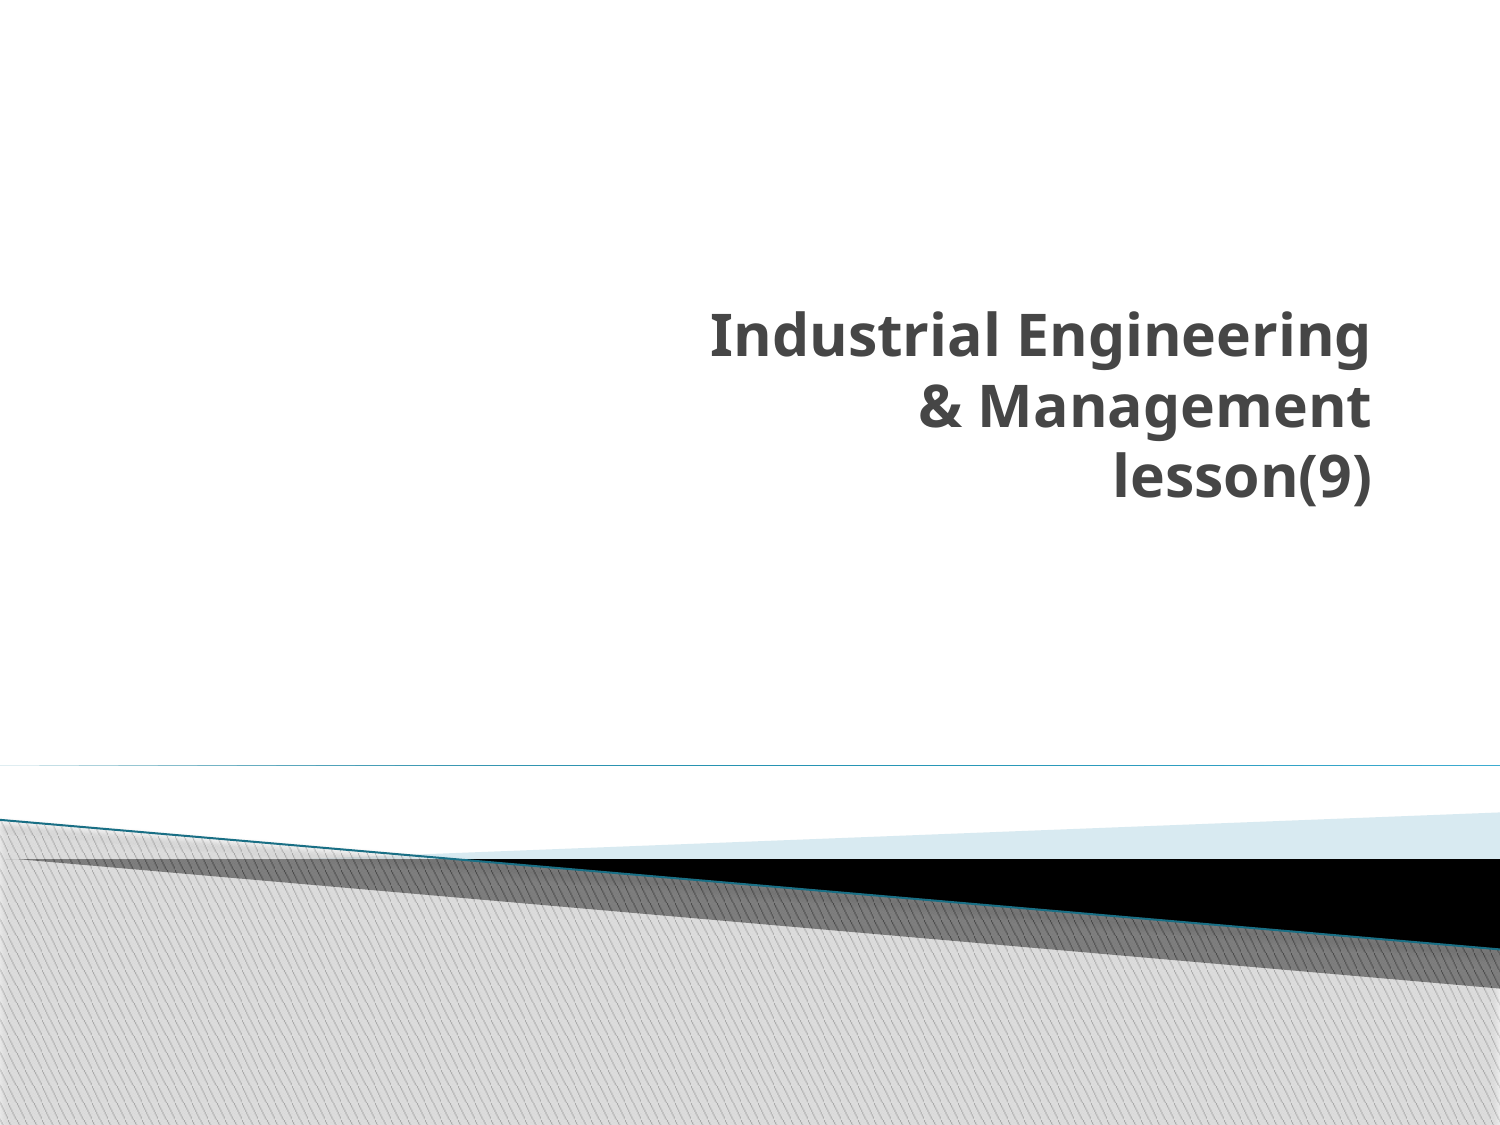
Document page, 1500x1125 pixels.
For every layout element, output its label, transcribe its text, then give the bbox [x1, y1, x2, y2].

title Industrial Engineering & Management lesson(9) [112, 287, 1388, 588]
picture [5, 859, 1500, 989]
